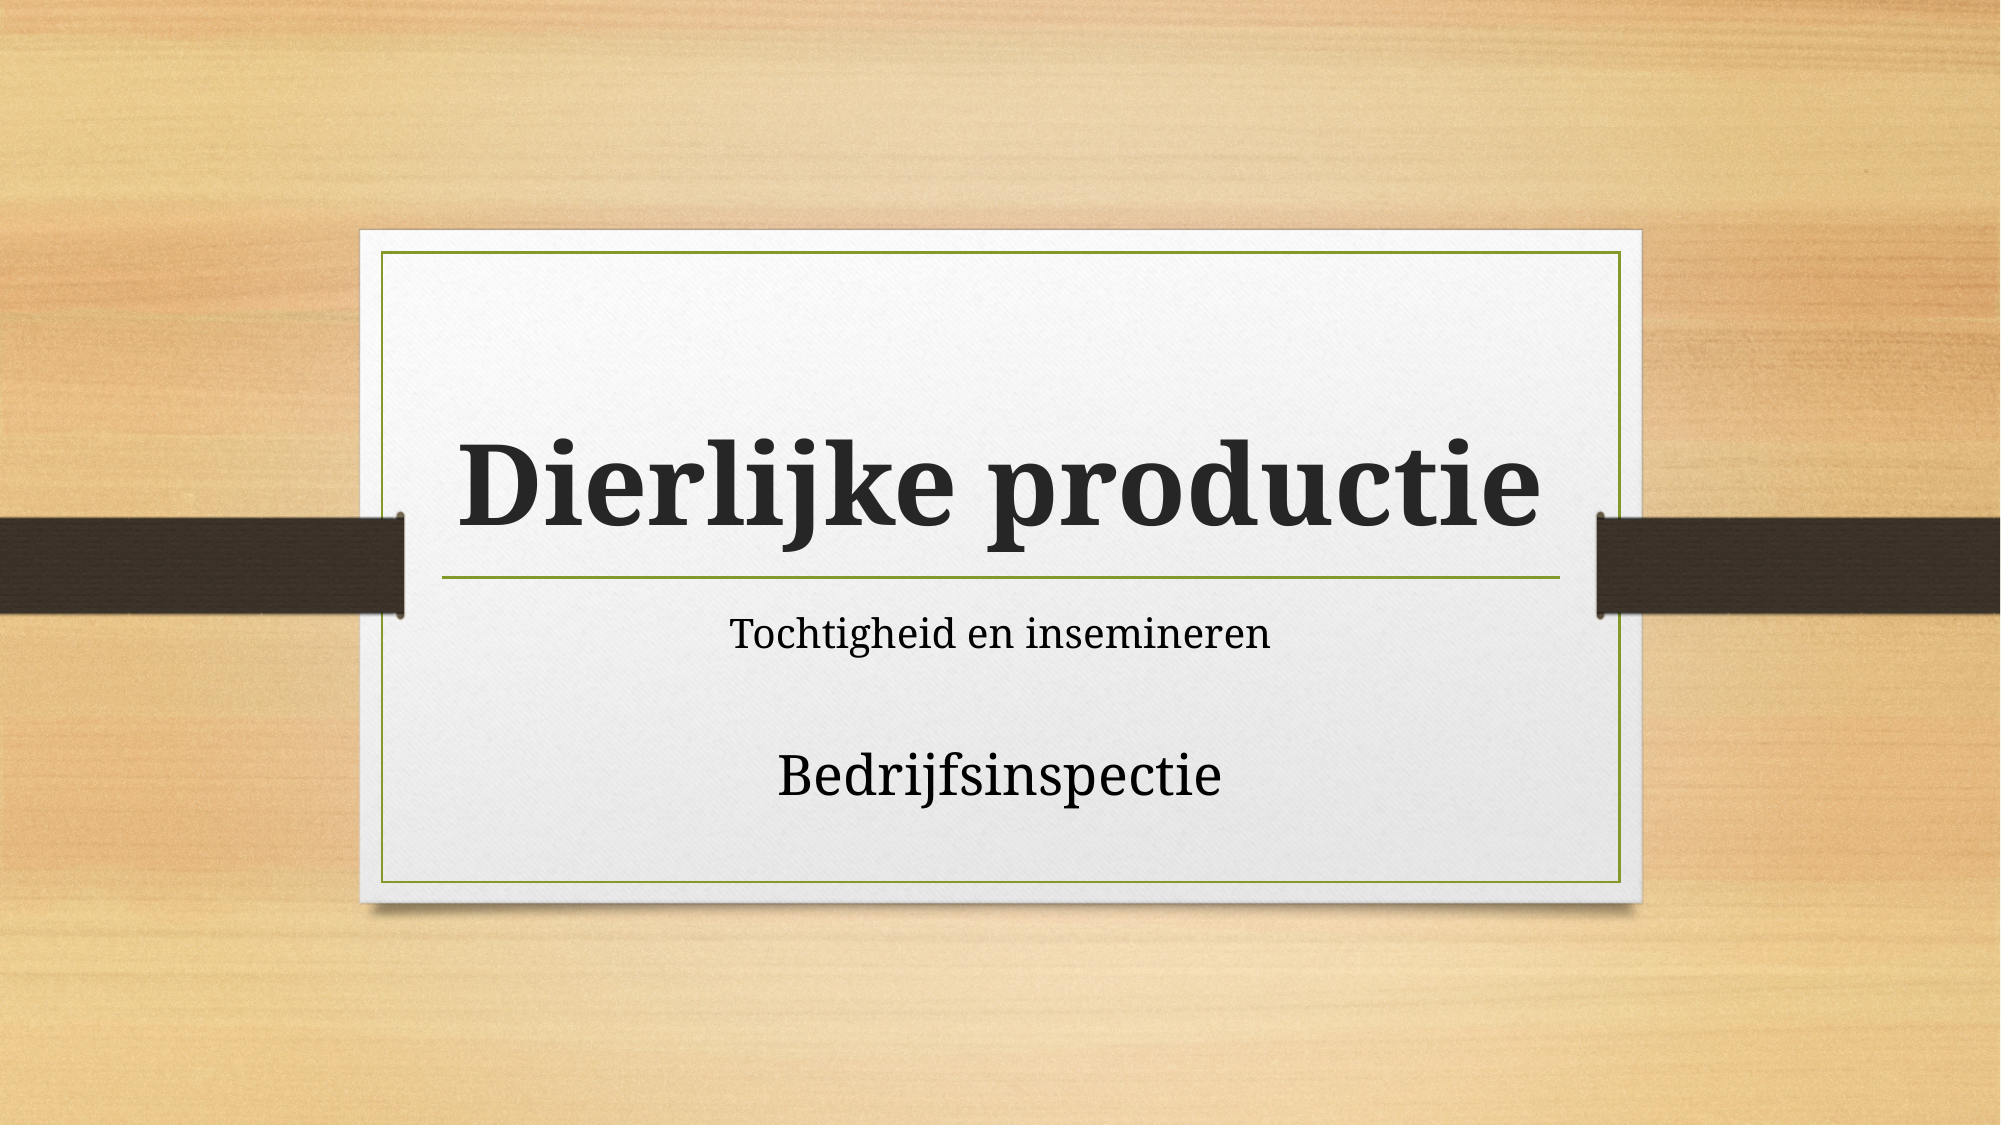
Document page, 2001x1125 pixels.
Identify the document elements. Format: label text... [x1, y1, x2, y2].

picture [0, 0, 2001, 1125]
subtitle Tochtigheid en insemineren Bedrijfsinspectie [441, 600, 1560, 817]
title Dierlijke productie [441, 306, 1560, 556]
